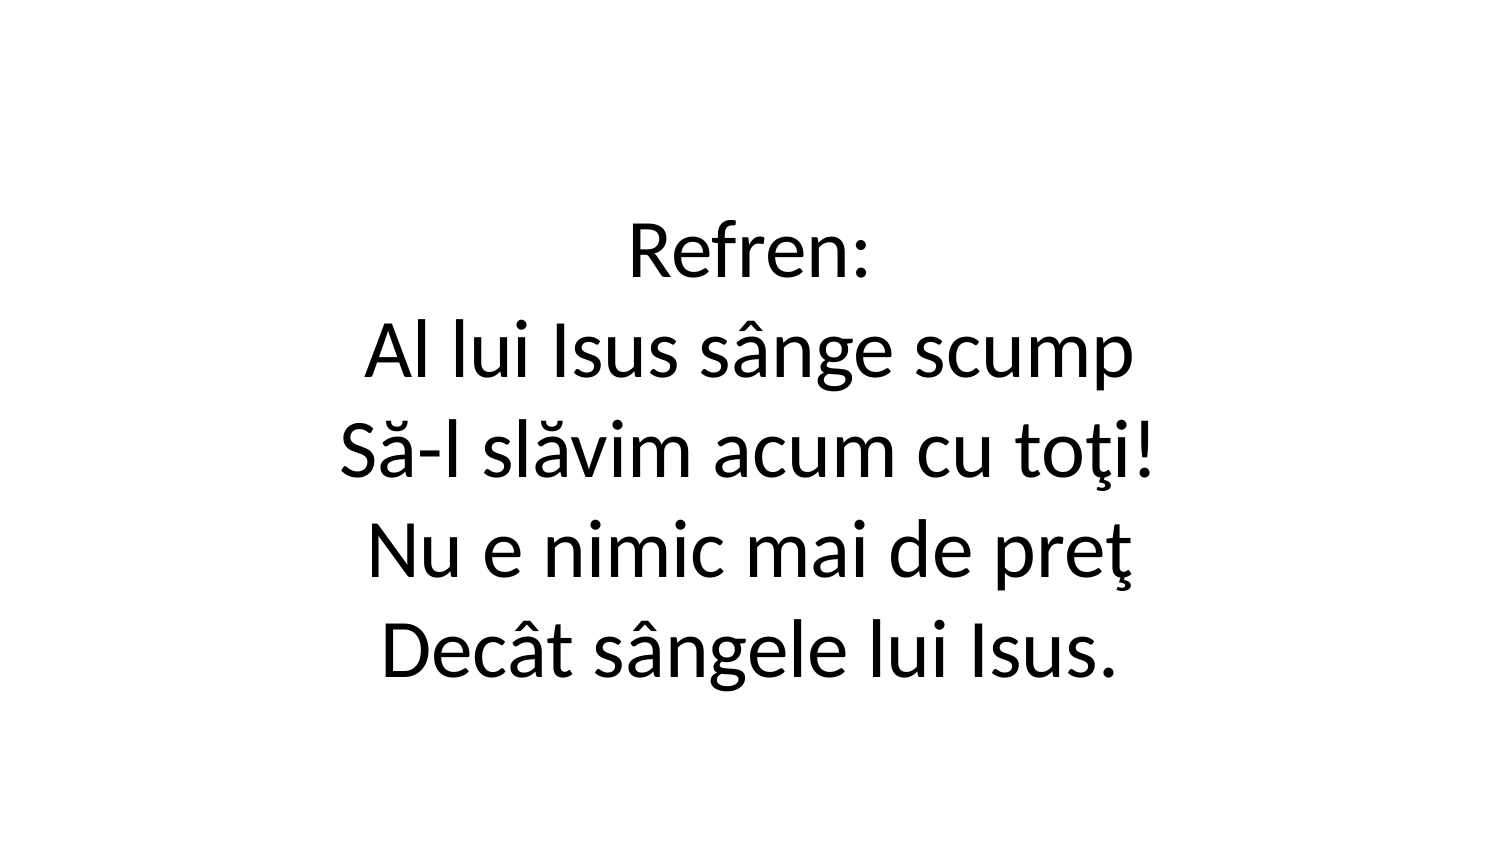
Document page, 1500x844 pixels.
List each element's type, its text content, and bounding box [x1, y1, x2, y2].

text_box Refren: Al lui Isus sânge scump Să-l slăvim acum cu toţi! Nu e nimic mai de preţ Decât sângele lui Isus. [324, 142, 1175, 702]
